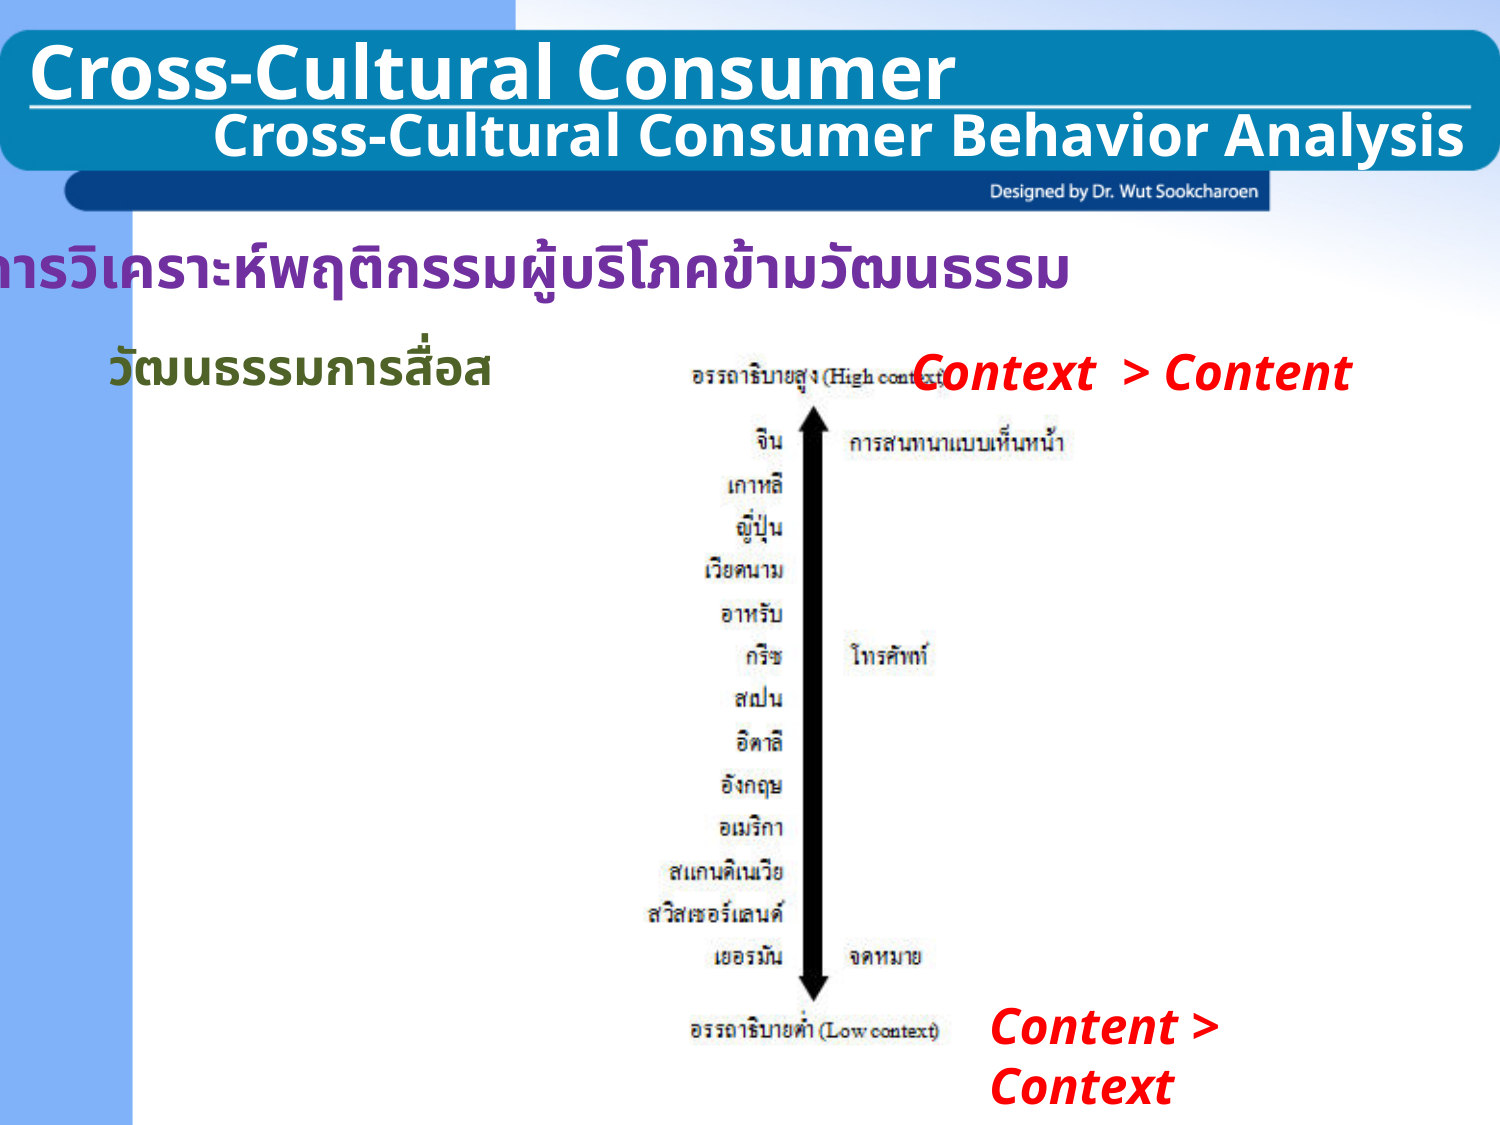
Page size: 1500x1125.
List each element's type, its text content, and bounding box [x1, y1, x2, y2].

text_box วัฒนธรรมการสื่อสาร [93, 328, 557, 403]
text_box การวิเคราะห์พฤติกรรมผู้บริโภคข้ามวัฒนธรรม [0, 222, 1088, 308]
text_box Cross-Cultural Consumer [13, 32, 1475, 107]
text_box Content > Context [974, 987, 1341, 1123]
picture [0, 146, 1500, 1125]
picture [0, 0, 1500, 54]
text_box Context > Content [896, 333, 1368, 408]
text_box Cross-Cultural Consumer Behavior Analysis [37, 108, 1481, 172]
